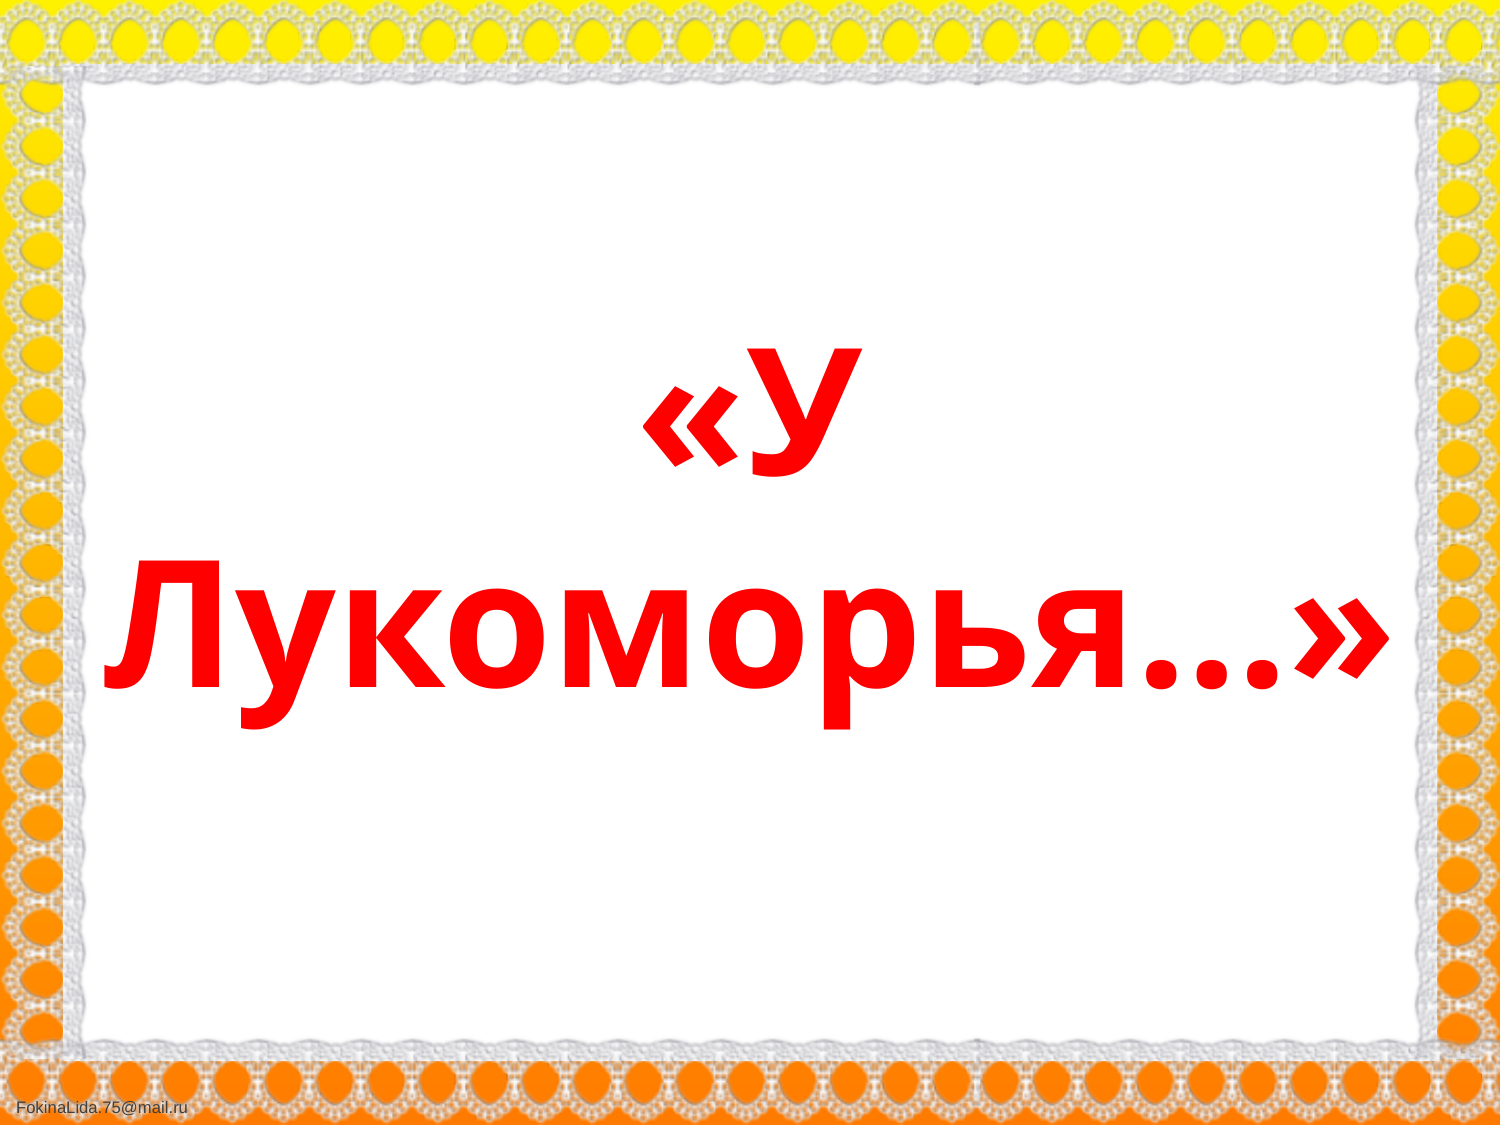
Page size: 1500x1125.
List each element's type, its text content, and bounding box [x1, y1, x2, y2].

text_box «У Лукоморья…» [88, 290, 1412, 731]
picture [0, 0, 1500, 1125]
